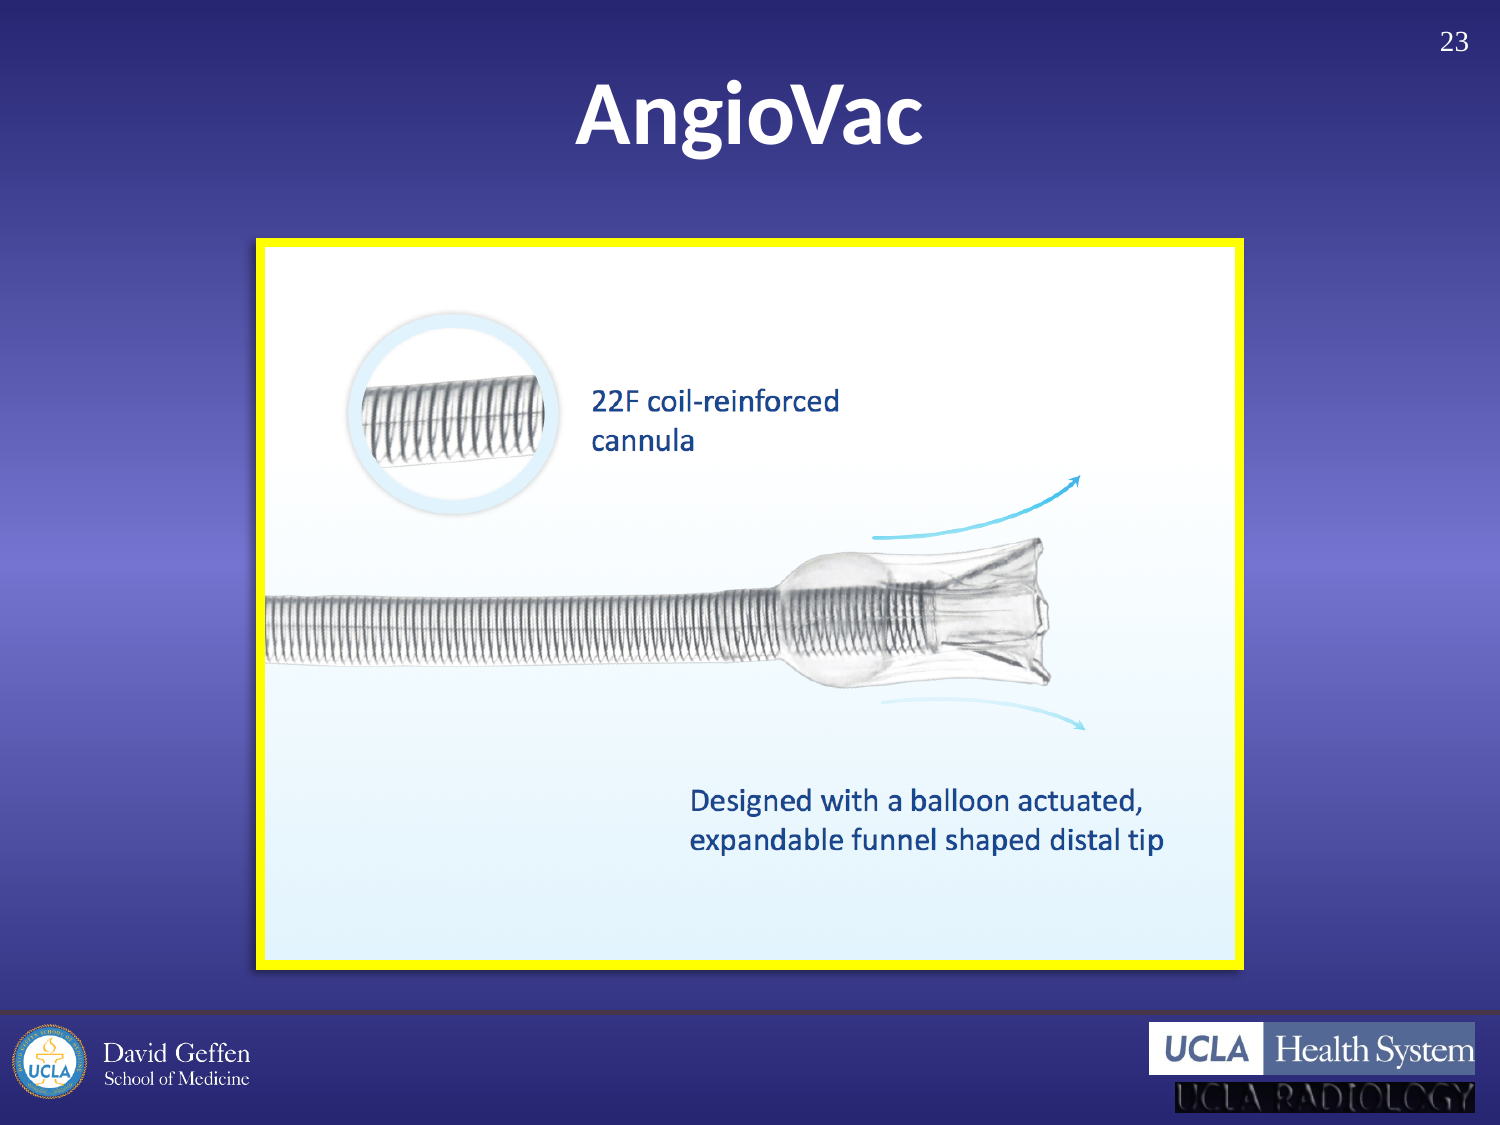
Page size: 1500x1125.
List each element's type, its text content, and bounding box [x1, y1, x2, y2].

title AngioVac [74, 44, 1426, 263]
picture [12, 1024, 88, 1099]
picture [1175, 1082, 1475, 1113]
picture [1149, 1022, 1475, 1075]
picture [99, 1028, 250, 1095]
picture [264, 246, 1236, 961]
slide_number 23 [1425, 15, 1500, 75]
